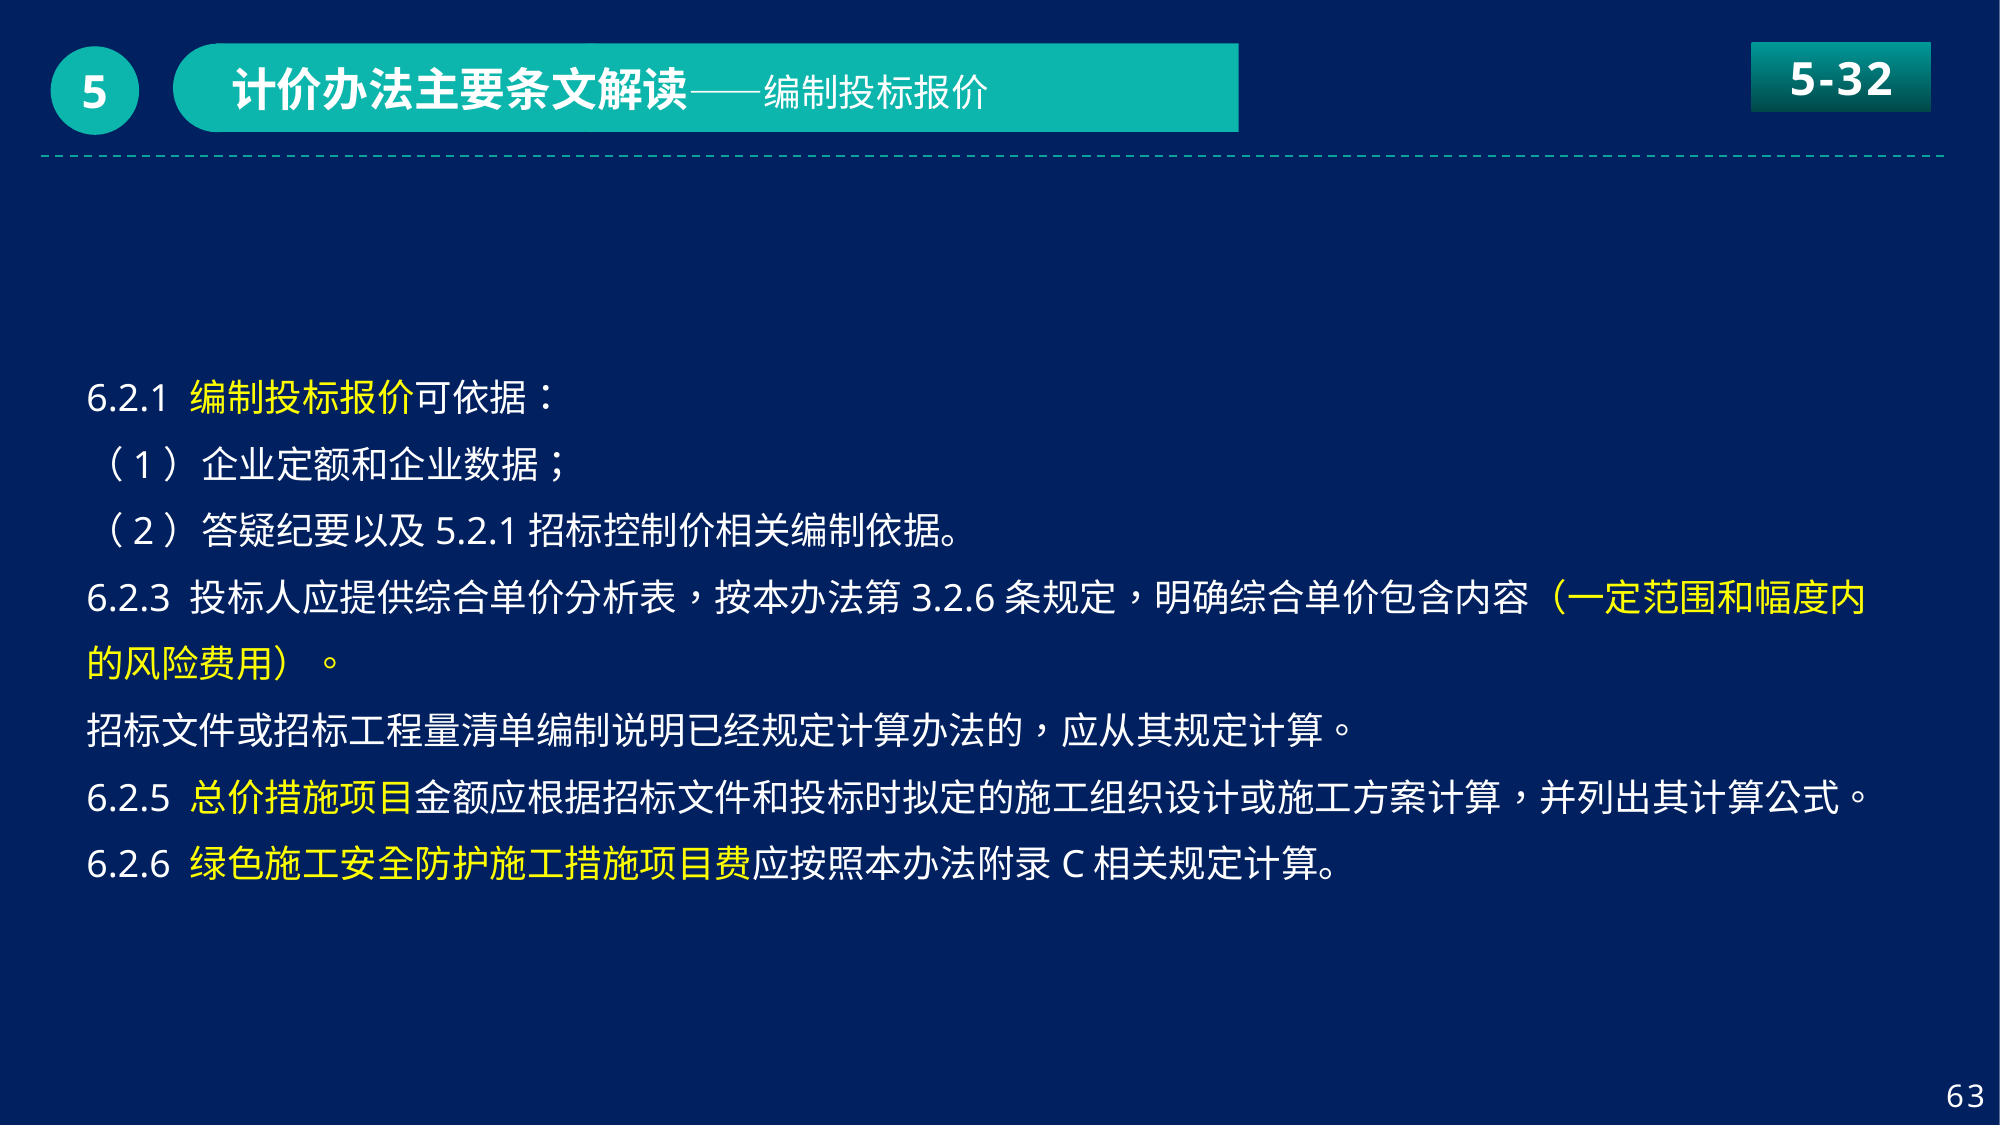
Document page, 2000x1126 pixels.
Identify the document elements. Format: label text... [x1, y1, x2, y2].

text_box 63 [1905, 1065, 2000, 1126]
text_box 6.2.1 编制投标报价可依据： （1）企业定额和企业数据； （2）答疑纪要以及5.2.1招标控制价相关编制依据。 6.2.3 投标人应提供综合单价分析表，按本办法第3.2.6条规定，明确综合单价包含内容（一定范围和幅度内的风险费用）。 招标文件或招标工程量清单编制说明已经规定计算办法的，应从其规定计算。 6.2.5 总价措施项目金额应根据招标文件和投标时拟定的施工组织设计或施工方案计算，并列出其计算公式。 6.2.6 绿色施工安全防护施工措施项目费应按照本办法附录C相关规定计算。 [72, 345, 1900, 938]
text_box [40, 43, 1950, 157]
